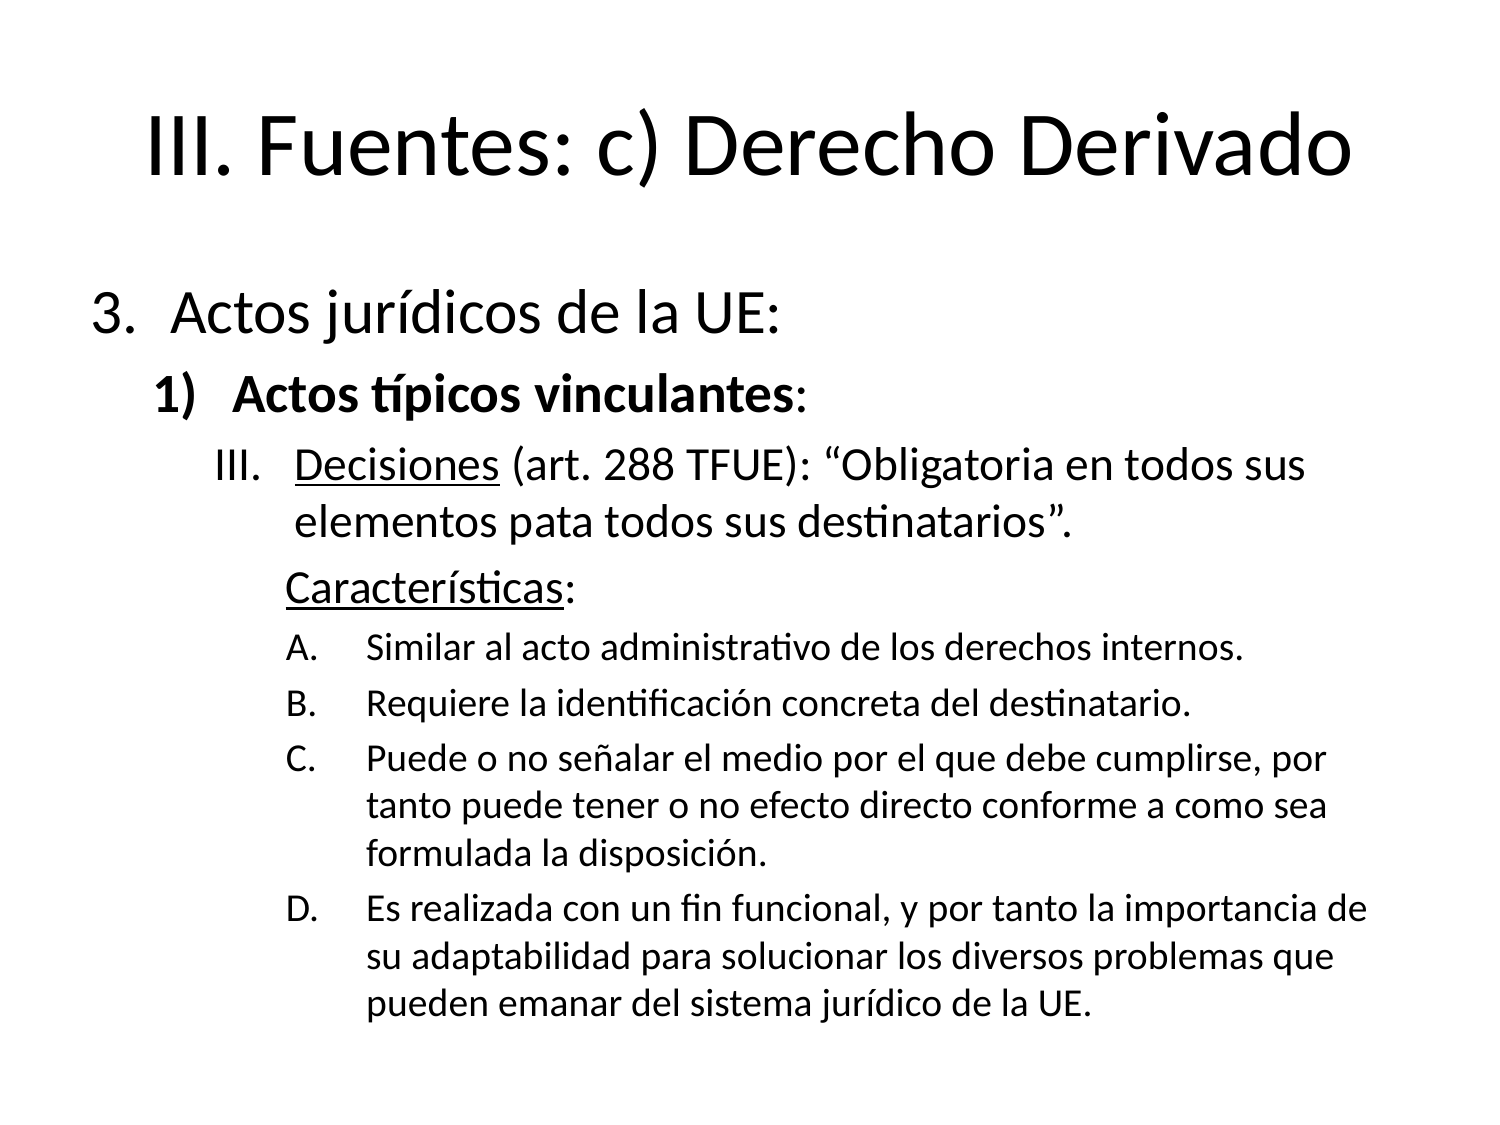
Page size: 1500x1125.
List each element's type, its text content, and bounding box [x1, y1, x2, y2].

title III. Fuentes: c) Derecho Derivado [75, 45, 1425, 233]
list Actos jurídicos de la UE: Actos típicos vinculantes: Decisiones (art. 288 TFUE): “Obligatoria en todos sus elementos pata todos sus destinatarios”. Características: Similar al acto administrativo de los derechos internos. Requiere la identificación concreta del destinatario. Puede o no señalar el medio por el que debe cumplirse, por tanto puede tener o no efecto directo conforme a como sea formulada la disposición. Es realizada con un fin funcional, y por tanto la importancia de su adaptabilidad para solucionar los diversos problemas que pueden emanar del sistema jurídico de la UE. [75, 262, 1425, 1035]
